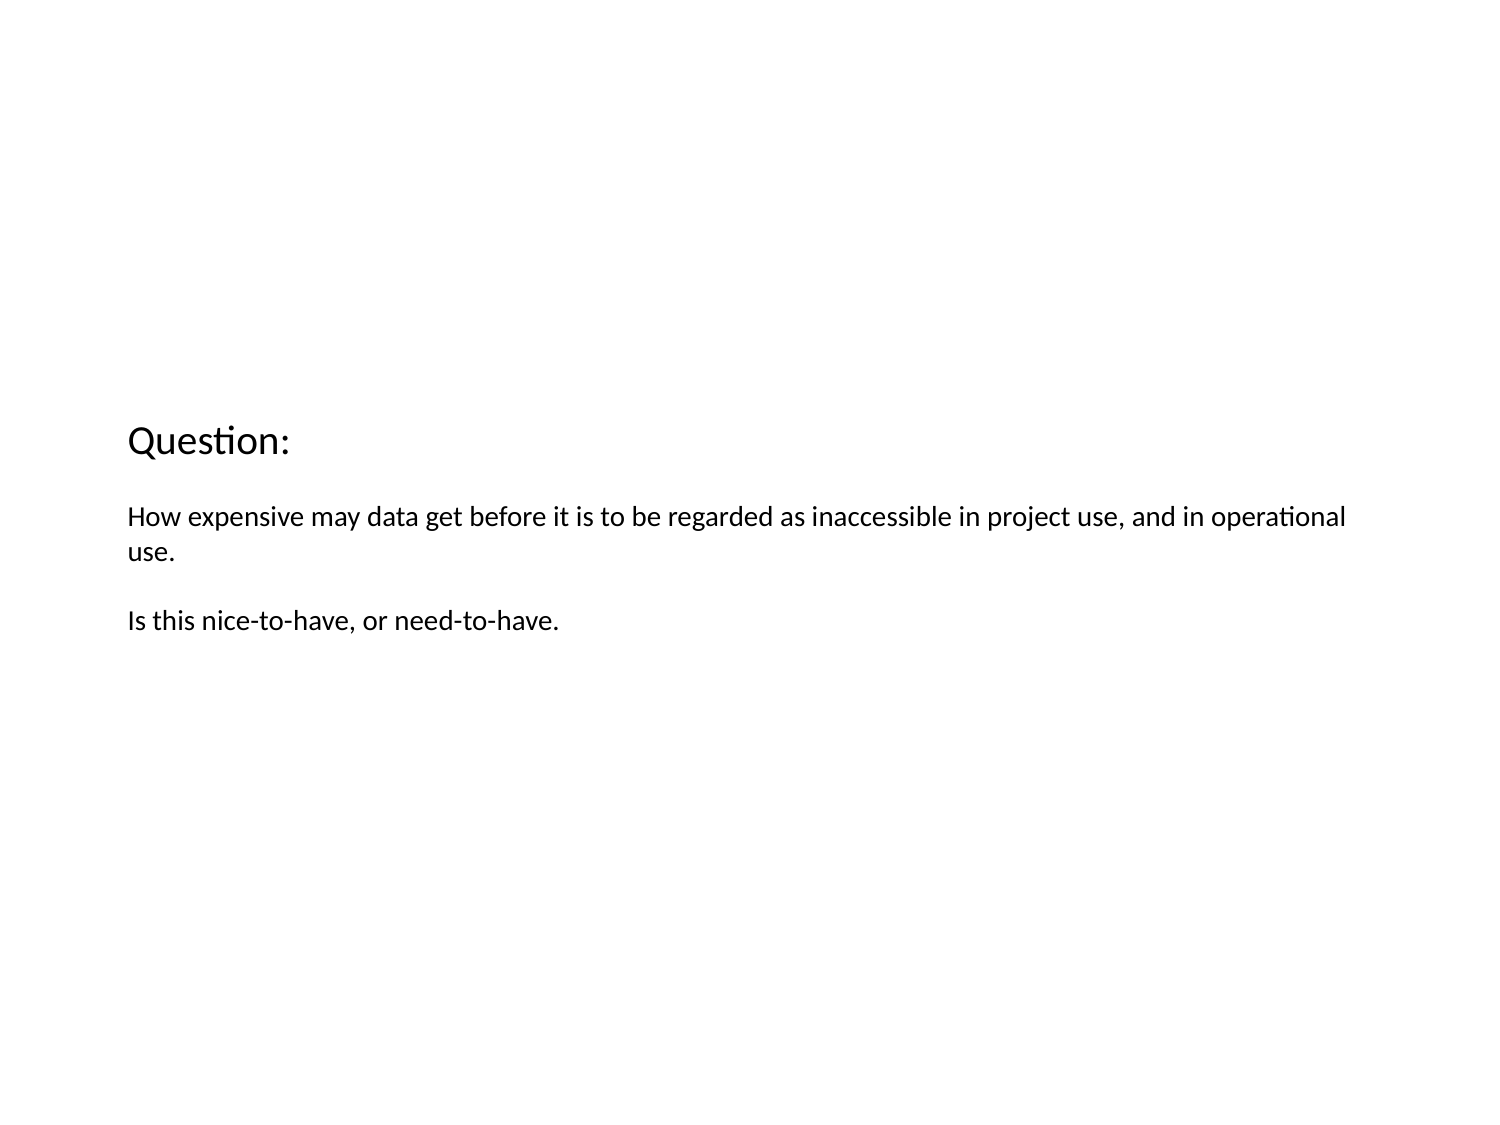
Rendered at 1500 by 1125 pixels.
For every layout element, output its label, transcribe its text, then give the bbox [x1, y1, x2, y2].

title Question: How expensive may data get before it is to be regarded as inaccessible in project use, and in operational use. Is this nice-to-have, or need-to-have. [112, 404, 1388, 646]
